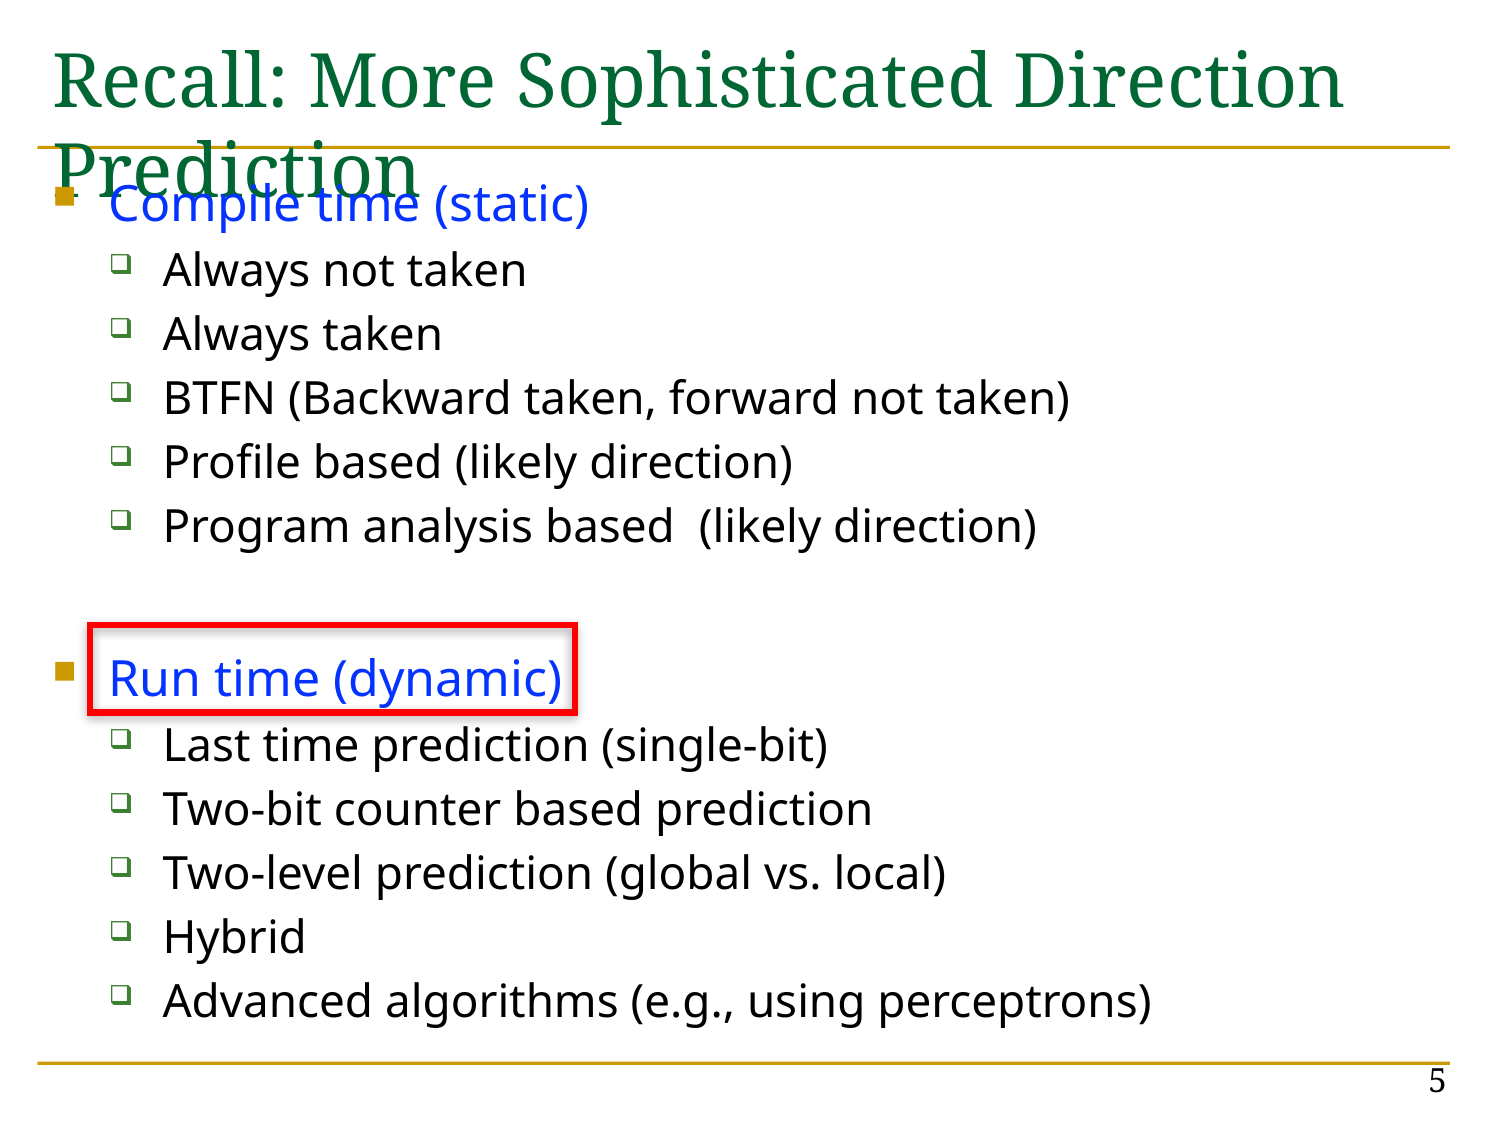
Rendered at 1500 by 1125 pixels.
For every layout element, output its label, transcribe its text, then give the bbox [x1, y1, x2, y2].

text_box p1 = (cond) (!p1) mov b, 1 (p1) mov b, 0 [85, 626, 579, 721]
title Recall: More Sophisticated Direction Prediction [37, 24, 1500, 200]
text_box [90, 624, 575, 713]
slide_number 5 [1111, 1036, 1462, 1112]
list Compile time (static) Always not taken Always taken BTFN (Backward taken, forward not taken) Profile based (likely direction) Program analysis based (likely direction) Run time (dynamic) Last time prediction (single-bit) Two-bit counter based prediction Two-level prediction (global vs. local) Hybrid Advanced algorithms (e.g., using perceptrons) [37, 163, 1450, 1016]
